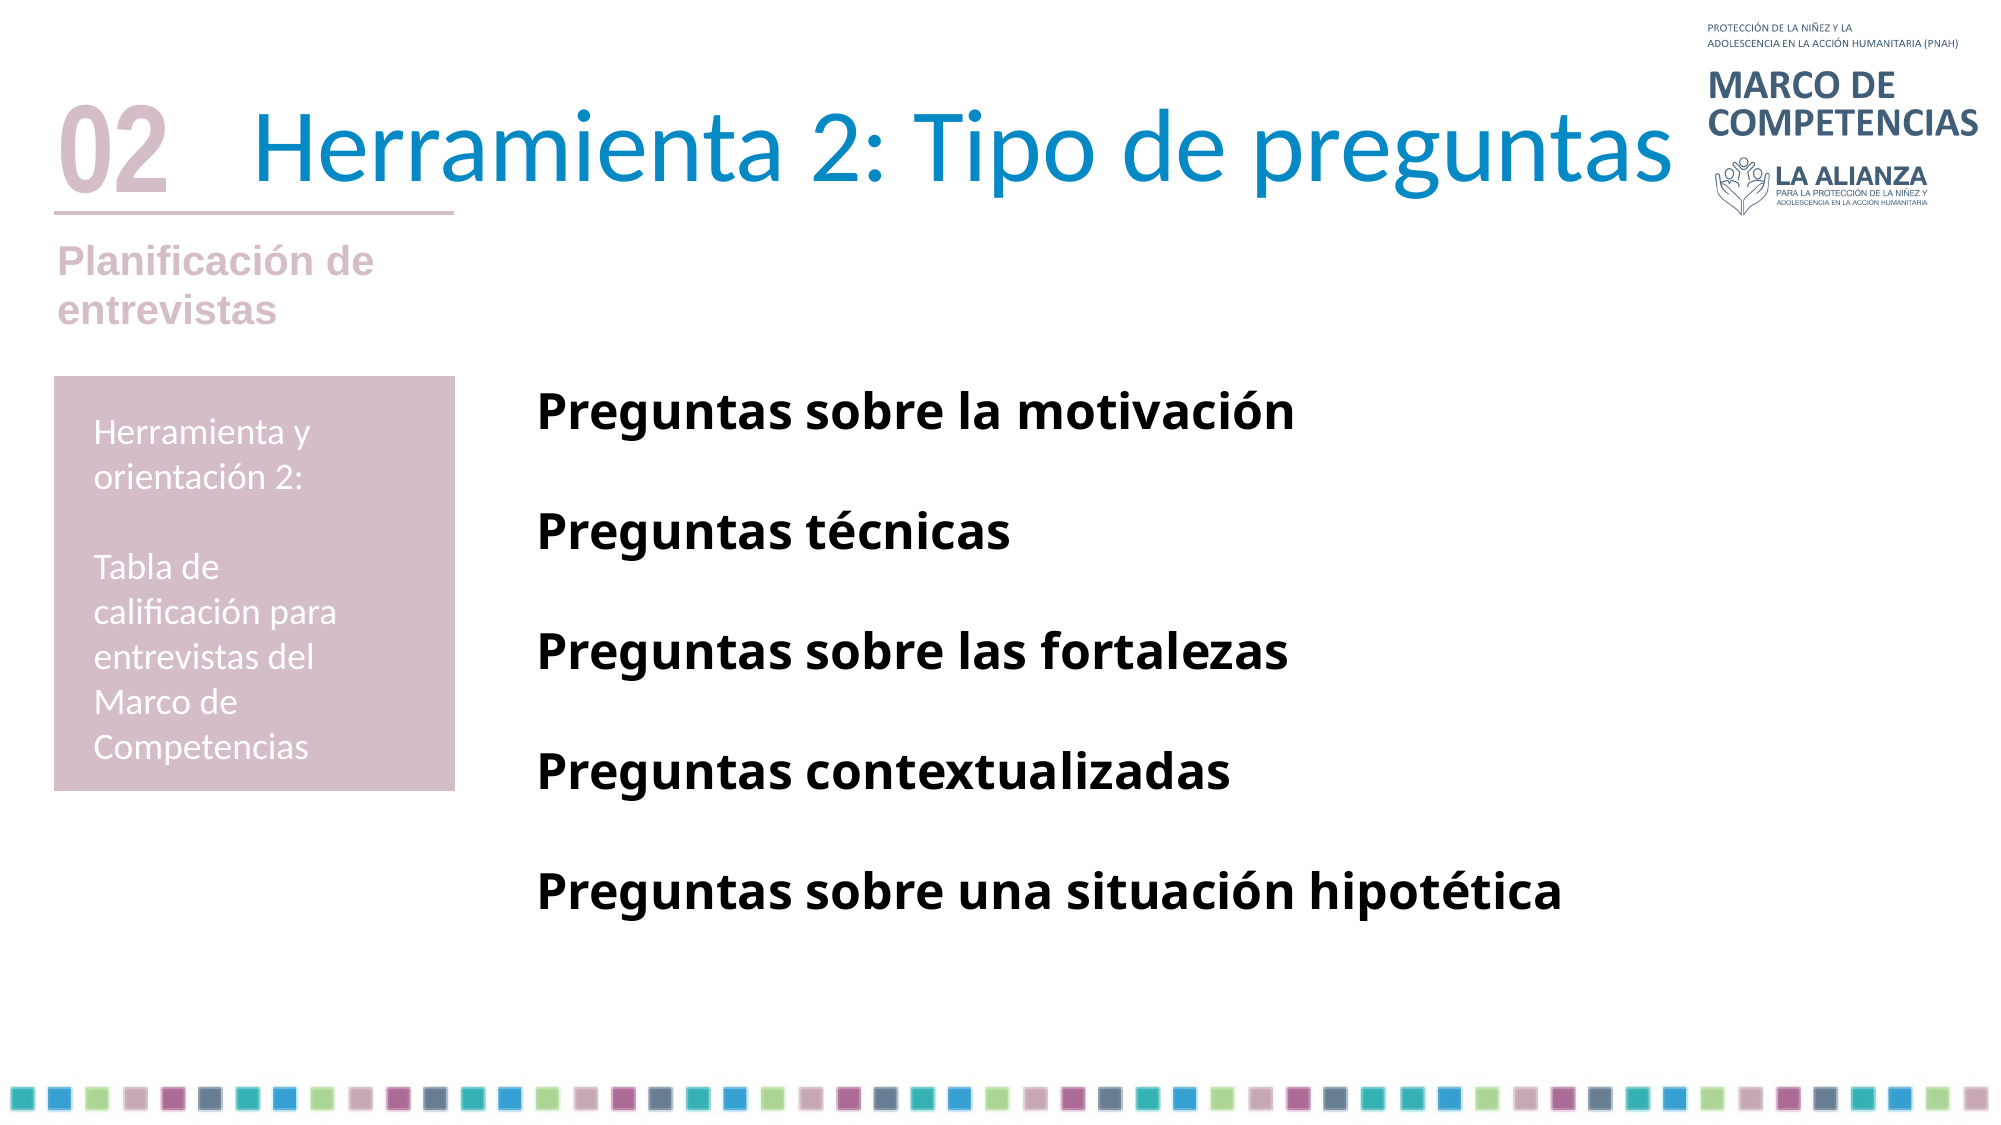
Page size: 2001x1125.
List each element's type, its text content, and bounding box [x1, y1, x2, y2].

picture [1691, 0, 2000, 229]
text_box Preguntas sobre la motivación Preguntas técnicas Preguntas sobre las fortalezas Preguntas contextualizadas Preguntas sobre una situación hipotética [521, 252, 1945, 1074]
text_box Planificación de entrevistas [41, 225, 393, 341]
title Herramienta 2: Tipo de preguntas [326, 67, 1686, 212]
picture [0, 1074, 2000, 1125]
text_box 02 [41, 60, 326, 225]
text_box [54, 376, 455, 791]
text_box Herramienta y orientación 2: Tabla de calificación para entrevistas del Marco de Competencias [78, 399, 406, 775]
